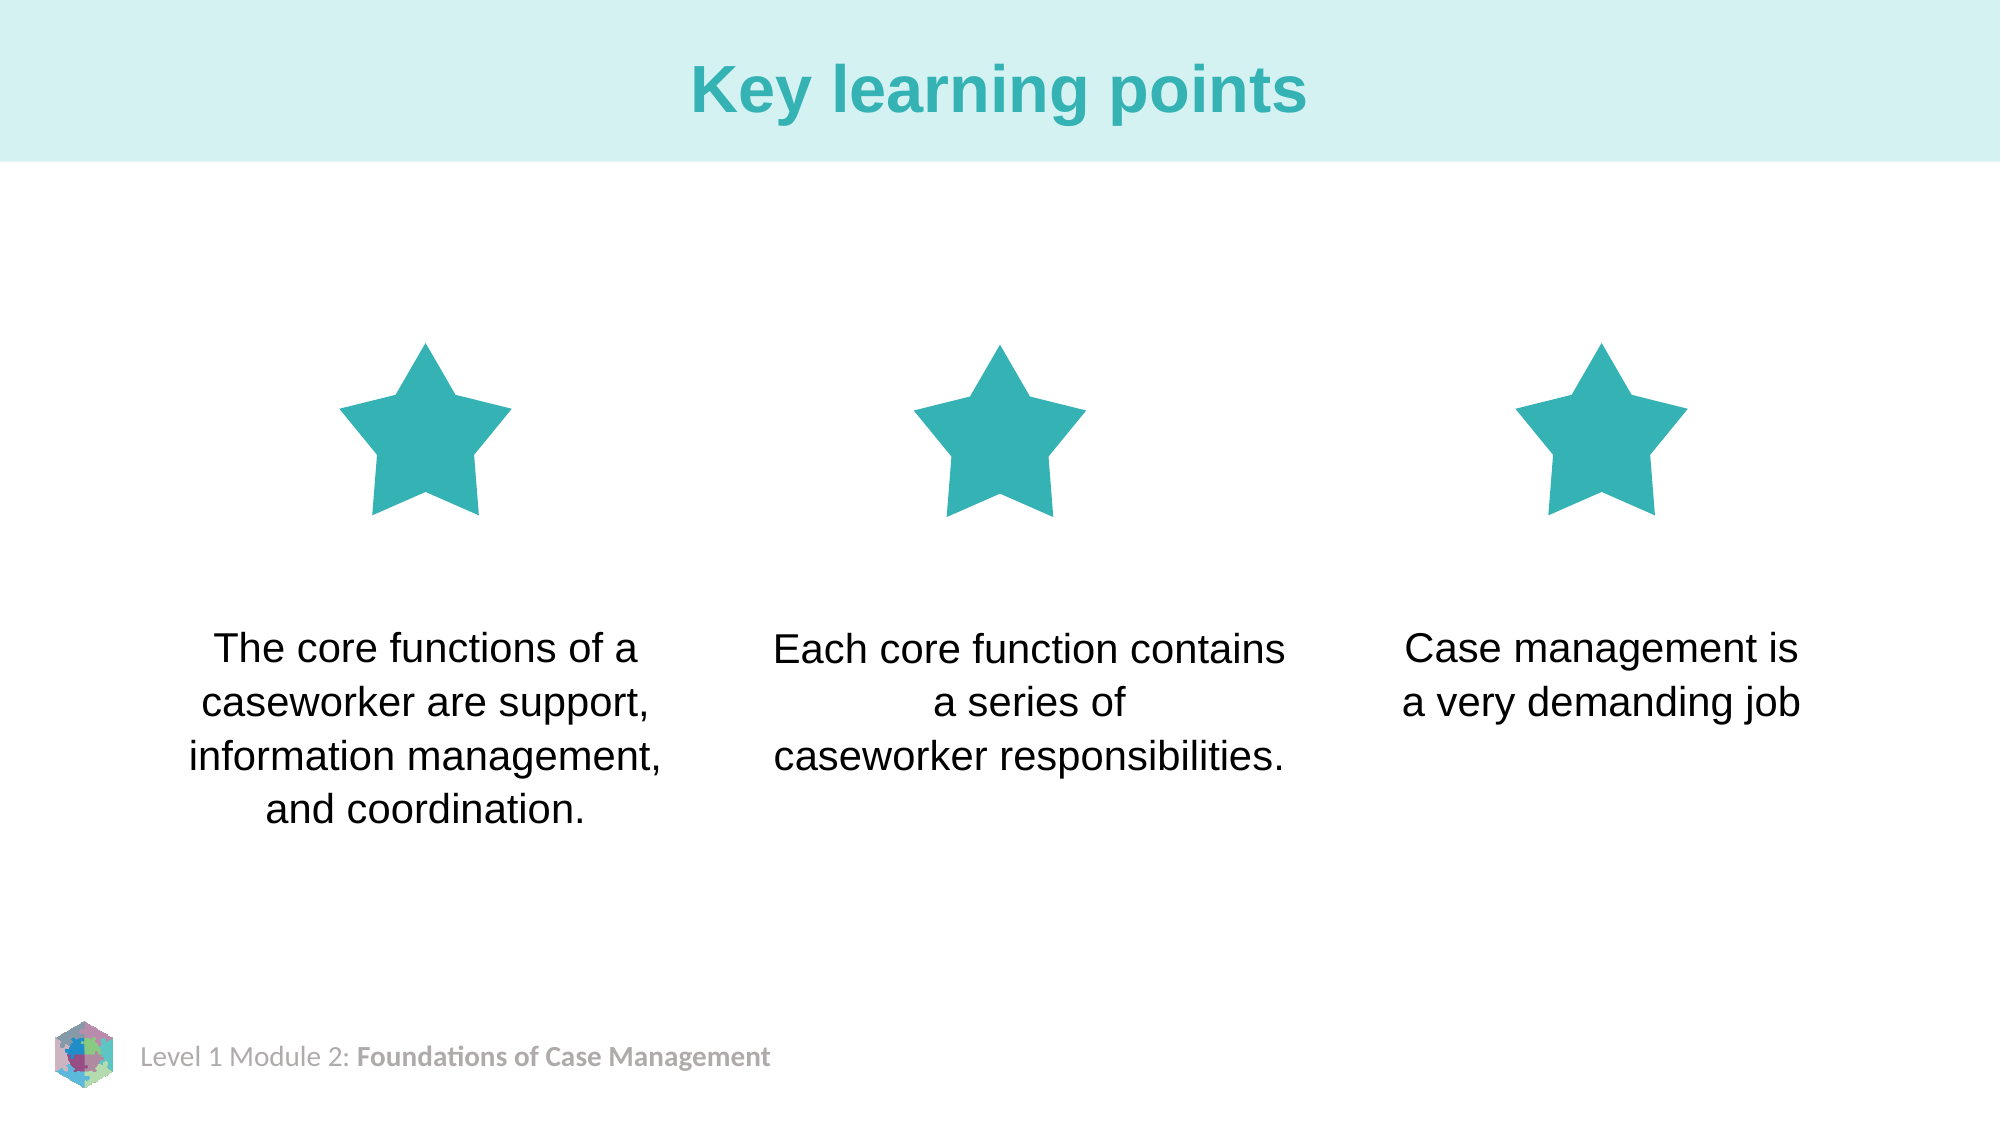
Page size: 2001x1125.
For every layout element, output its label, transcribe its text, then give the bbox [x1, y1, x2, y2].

picture [55, 1021, 113, 1088]
text_box The core functions of a caseworker are support, information management, and coordination. [145, 610, 706, 840]
text_box [337, 340, 514, 518]
text_box Case management is a very demanding job [1386, 610, 1818, 733]
text_box [1513, 340, 1690, 518]
text_box [911, 342, 1089, 519]
title Key learning points [137, 19, 1863, 163]
text_box Each core function contains a series of caseworker responsibilities. [749, 610, 1310, 786]
